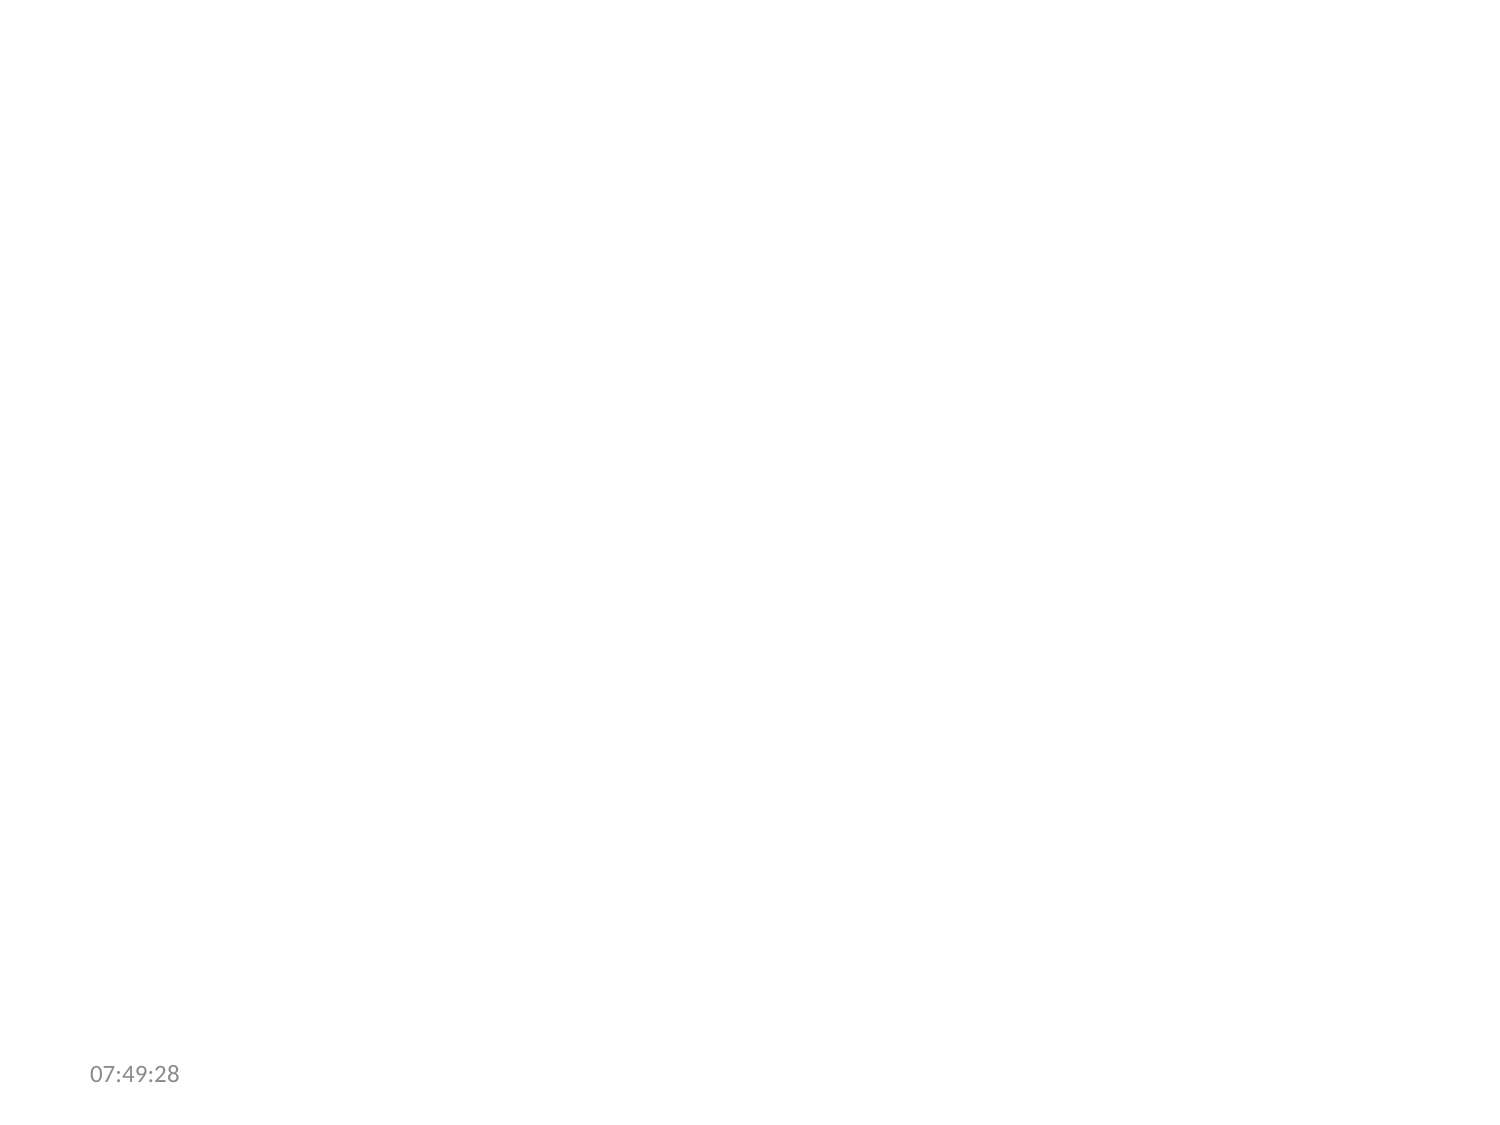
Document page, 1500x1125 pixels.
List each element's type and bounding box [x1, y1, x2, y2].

slide_number [75, 1042, 425, 1103]
